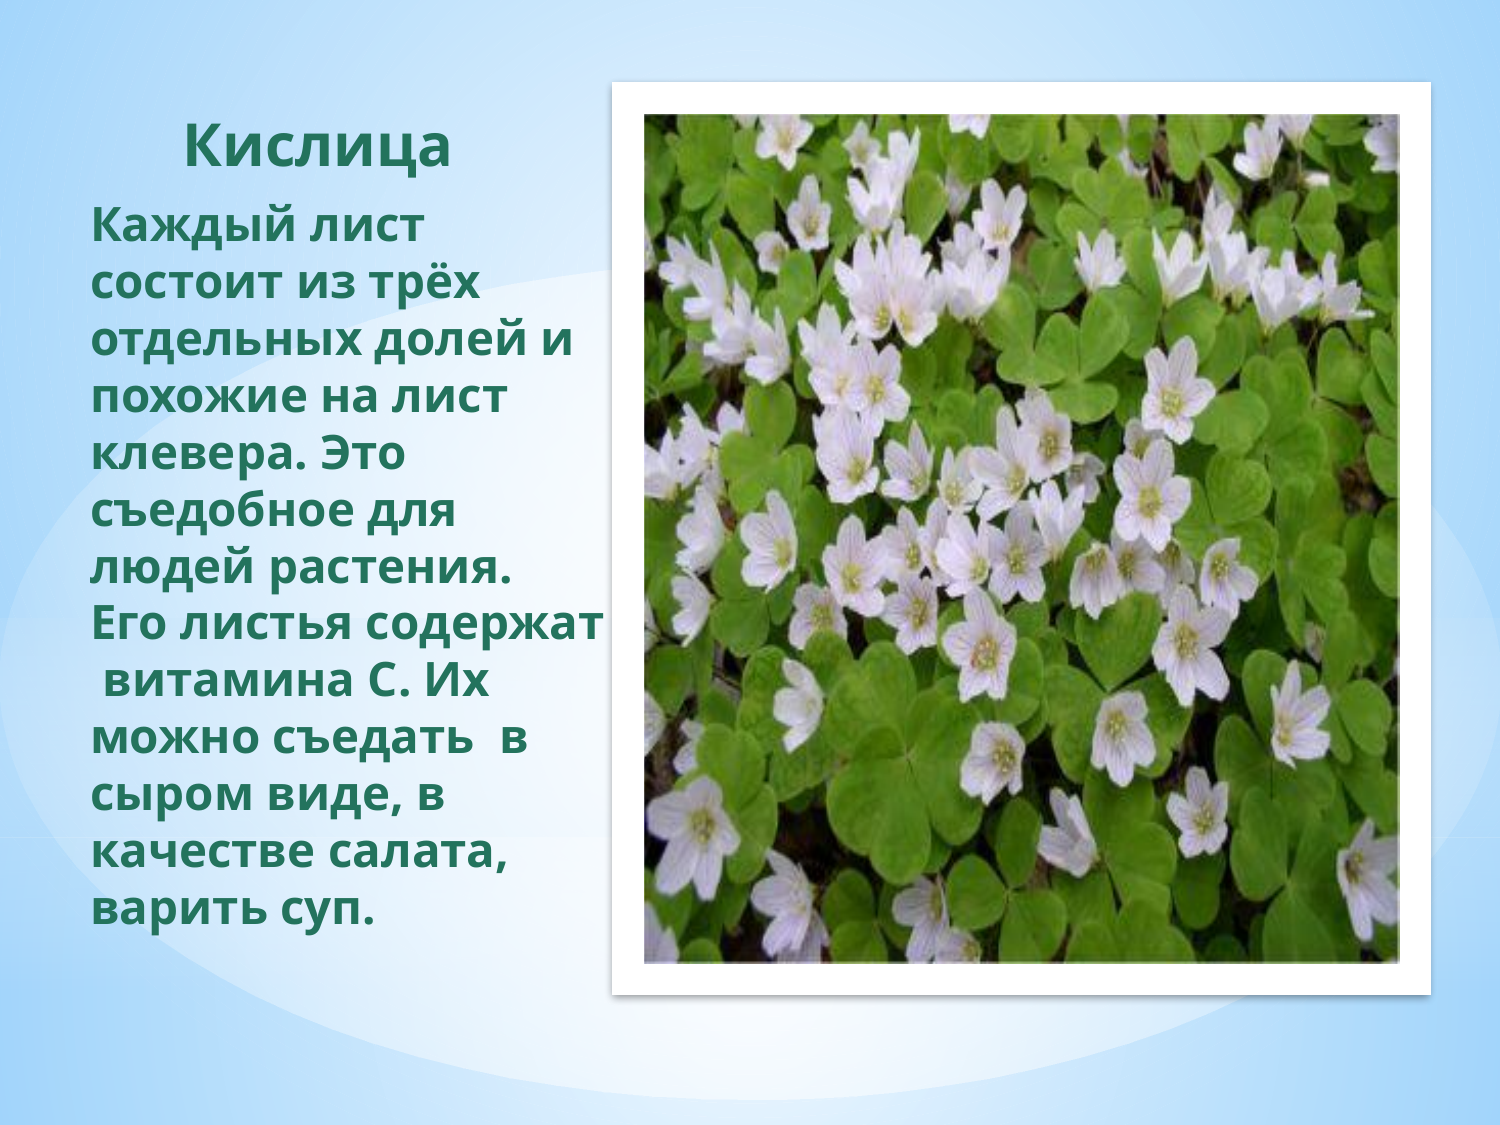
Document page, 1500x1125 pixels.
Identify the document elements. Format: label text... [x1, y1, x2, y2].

list Кислица Каждый лист состоит из трёх отдельных долей и похожие на лист клевера. Это съедобное для людей растения. Его листья содержат витамина С. Их можно съедать в сыром виде, в качестве салата, варить суп. [75, 99, 621, 988]
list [643, 113, 1400, 965]
